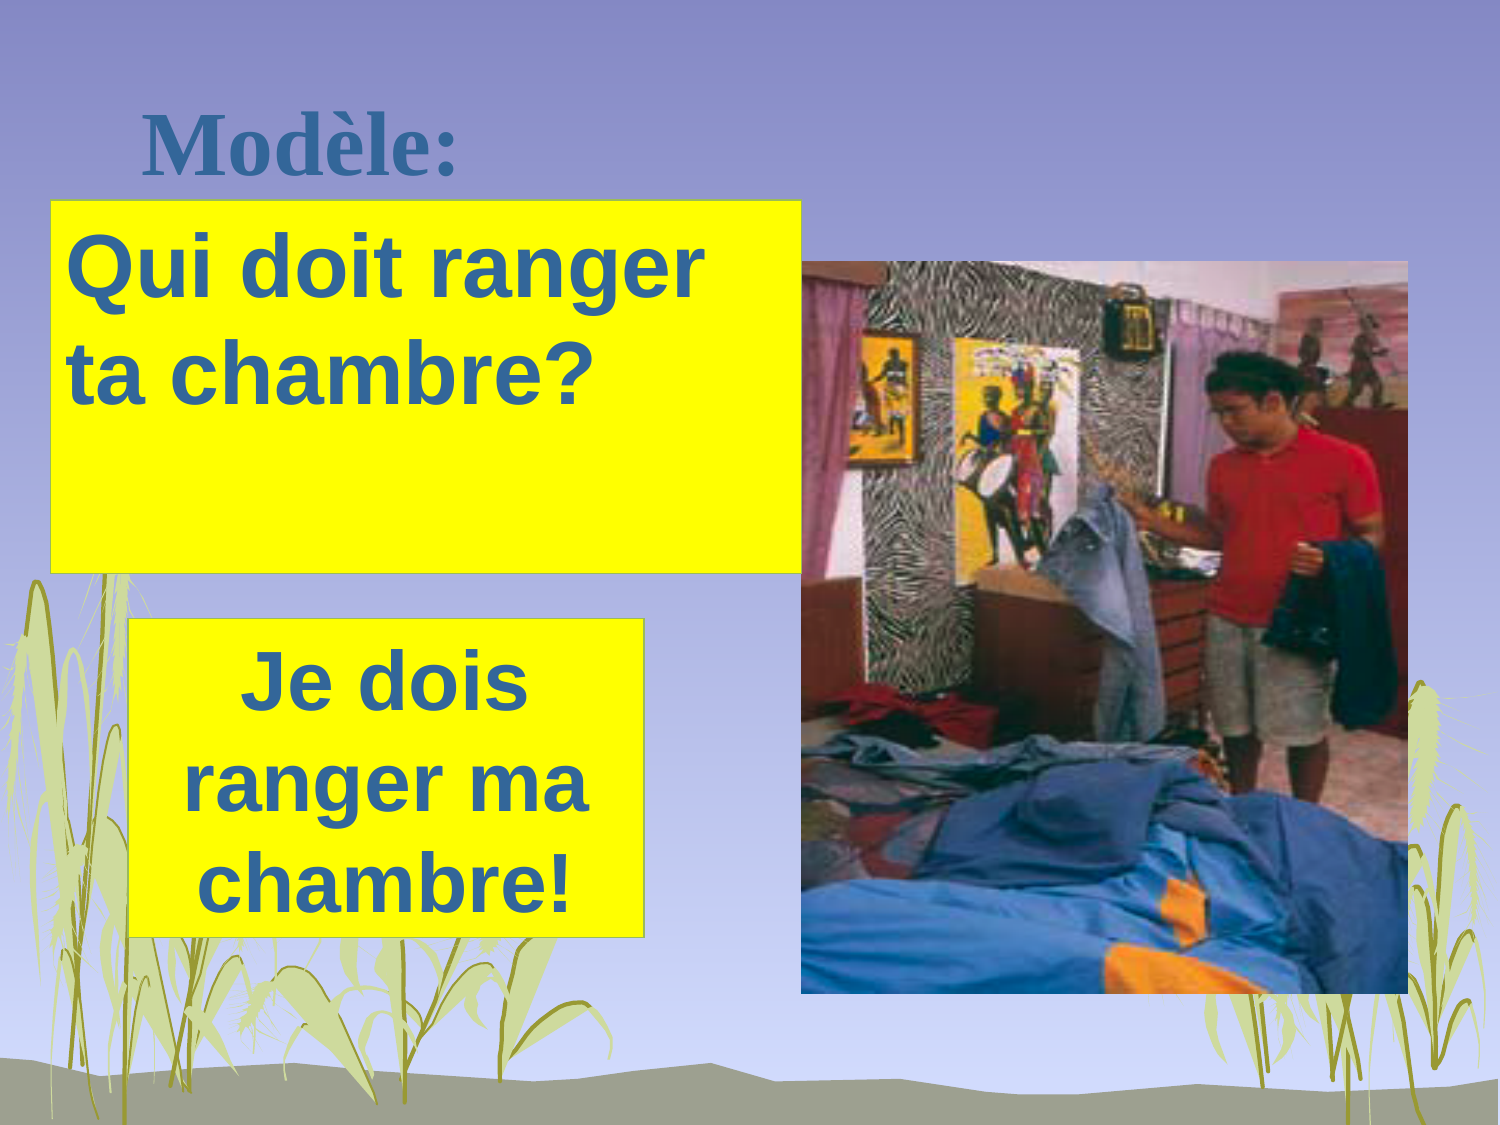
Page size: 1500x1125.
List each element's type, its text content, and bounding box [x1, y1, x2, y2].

title Modèle: [126, 37, 1371, 241]
picture [801, 261, 1408, 995]
text_box Qui doit ranger ta chambre? [50, 199, 802, 574]
subtitle Je dois ranger ma chambre! [127, 618, 645, 938]
